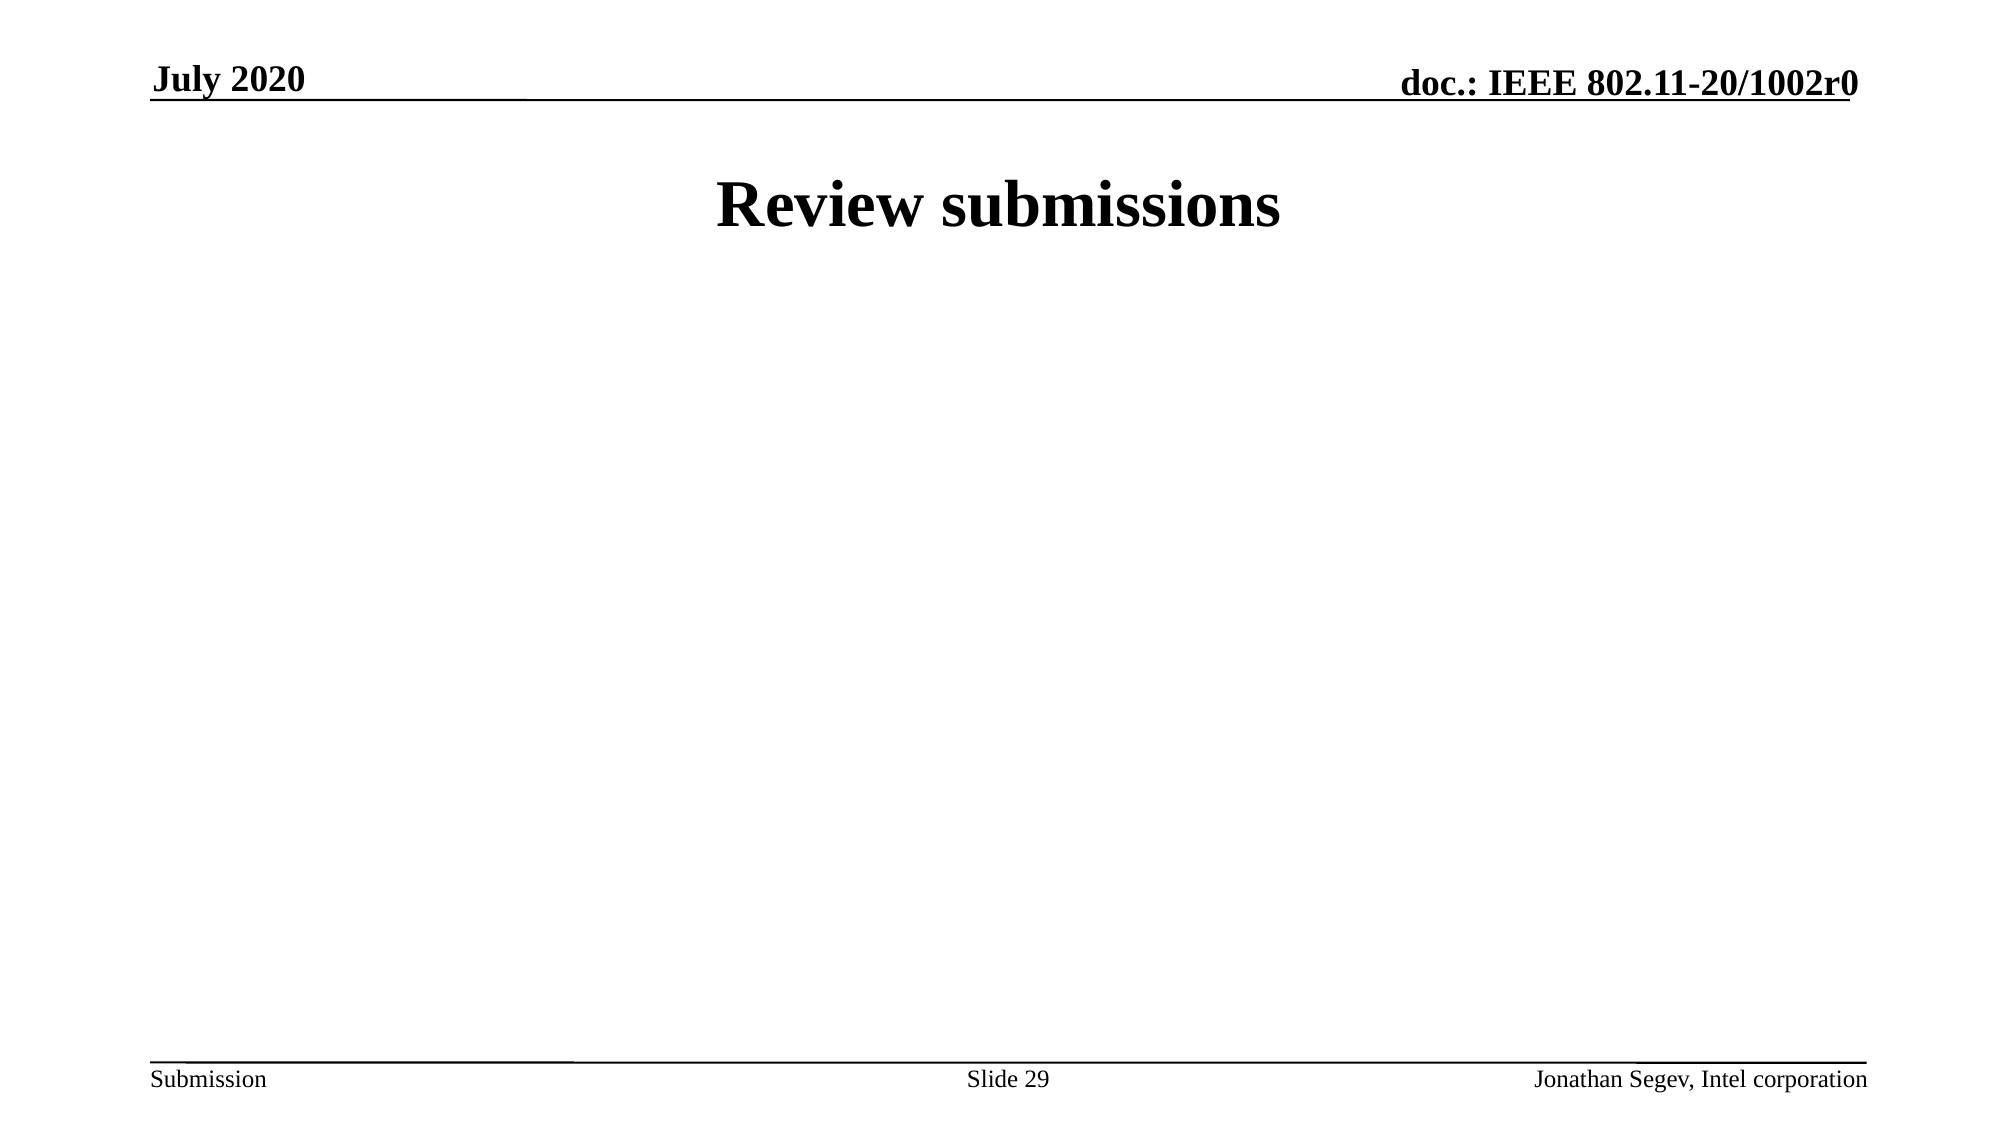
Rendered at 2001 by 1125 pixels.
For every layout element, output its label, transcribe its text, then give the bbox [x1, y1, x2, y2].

title Review submissions [149, 112, 1850, 288]
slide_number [152, 54, 563, 100]
footer Jonathan Segev, Intel corporation [1171, 1061, 1869, 1093]
slide_number Slide 29 [950, 1061, 1067, 1123]
